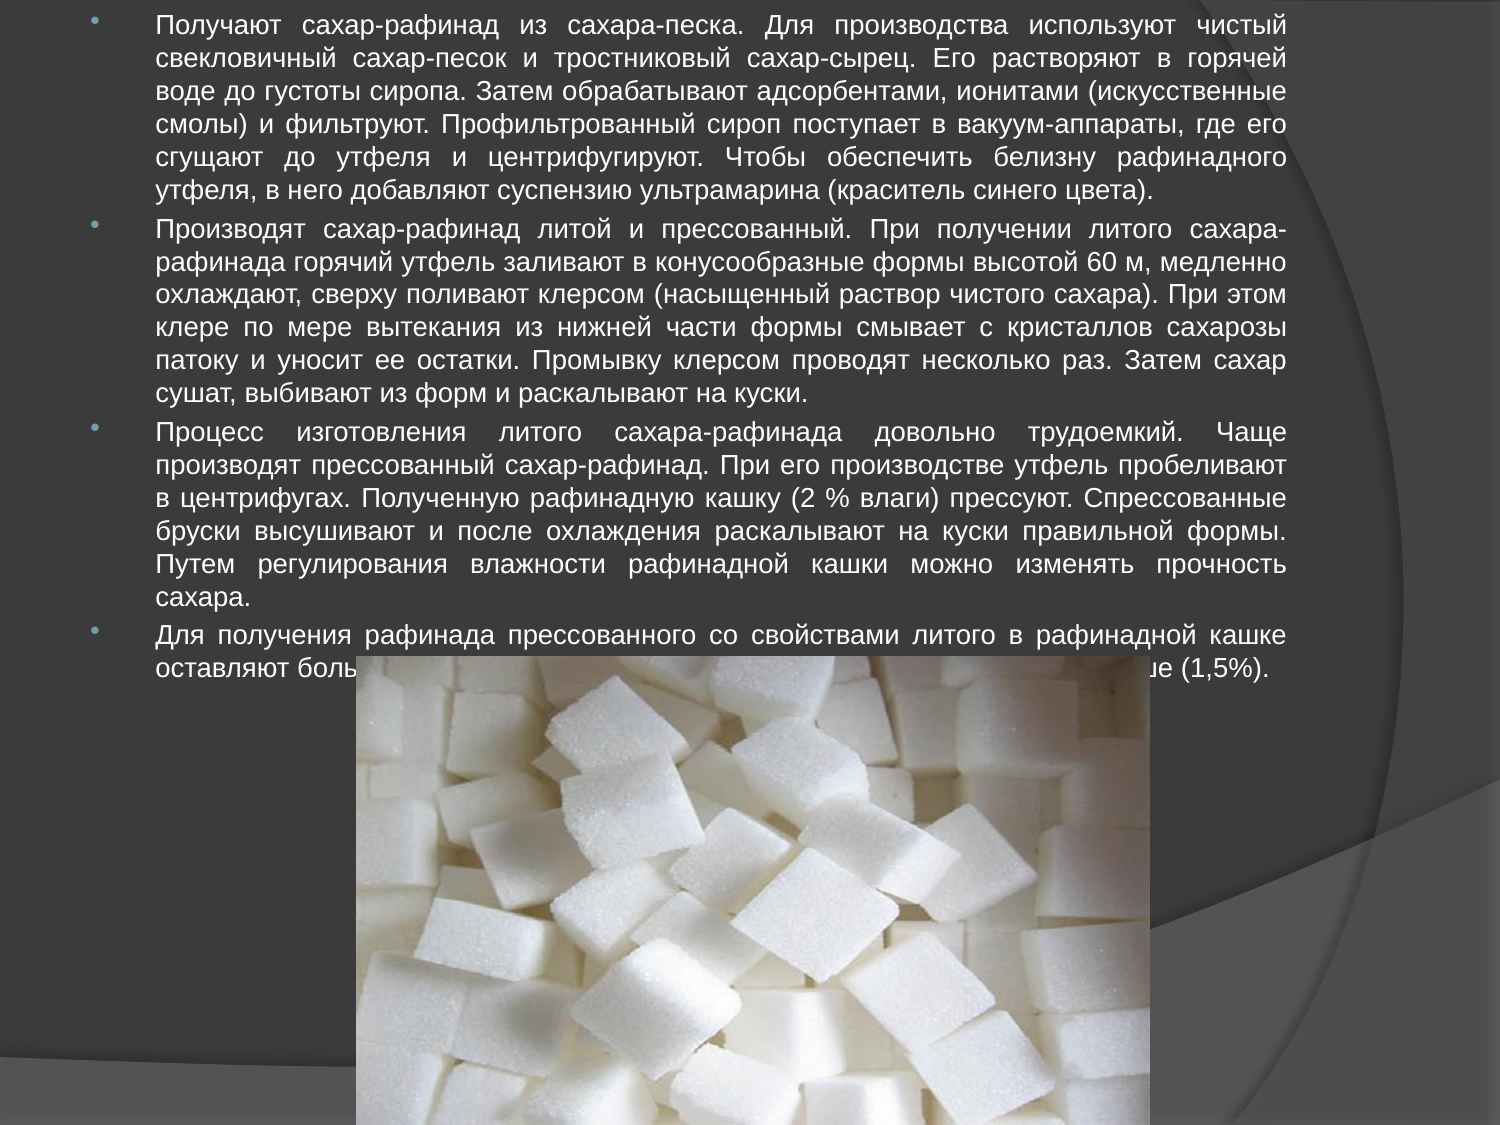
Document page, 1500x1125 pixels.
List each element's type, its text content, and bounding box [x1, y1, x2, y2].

picture [356, 656, 1150, 1125]
list Получают сахар-рафинад из сахара-песка. Для производства используют чистый свекловичный сахар-песок и тростниковый сахар-сырец. Его растворяют в горячей воде до густоты сиропа. Затем обрабатывают адсорбентами, ионитами (искусственные смолы) и фильтруют. Профильтрованный сироп поступает в вакуум-аппараты, где его сгущают до утфеля и центрифугируют. Чтобы обеспечить белизну рафинадного утфеля, в него добавляют суспензию ультрамарина (краситель синего цвета). Производят сахар-рафинад литой и прессованный. При получении литого сахара-рафинада горячий утфель заливают в конусообразные формы высотой 60 м, медленно охлаждают, сверху поливают клерсом (насыщенный раствор чистого сахара). При этом клере по мере вытекания из нижней части формы смывает с кристаллов сахарозы патоку и уносит ее остатки. Промывку клерсом проводят несколько раз. Затем сахар сушат, выбивают из форм и раскалывают на куски. Процесс изготовления литого сахара-рафинада довольно трудоемкий. Чаще производят прессованный сахар-рафинад. При его производстве утфель пробеливают в центрифугах. Полученную рафинадную кашку (2 % влаги) прессуют. Спрессованные бруски высушивают и после охлаждения раскалывают на куски правильной формы. Путем регулирования влажности рафинадной кашки можно изменять прочность сахара. Для получения рафинада прессованного со свойствами литого в рафинадной кашке оставляют больше влаги (3-3,5%), для быстрорастворимого, наоборот, меньше (1,5%). [76, 0, 1302, 693]
